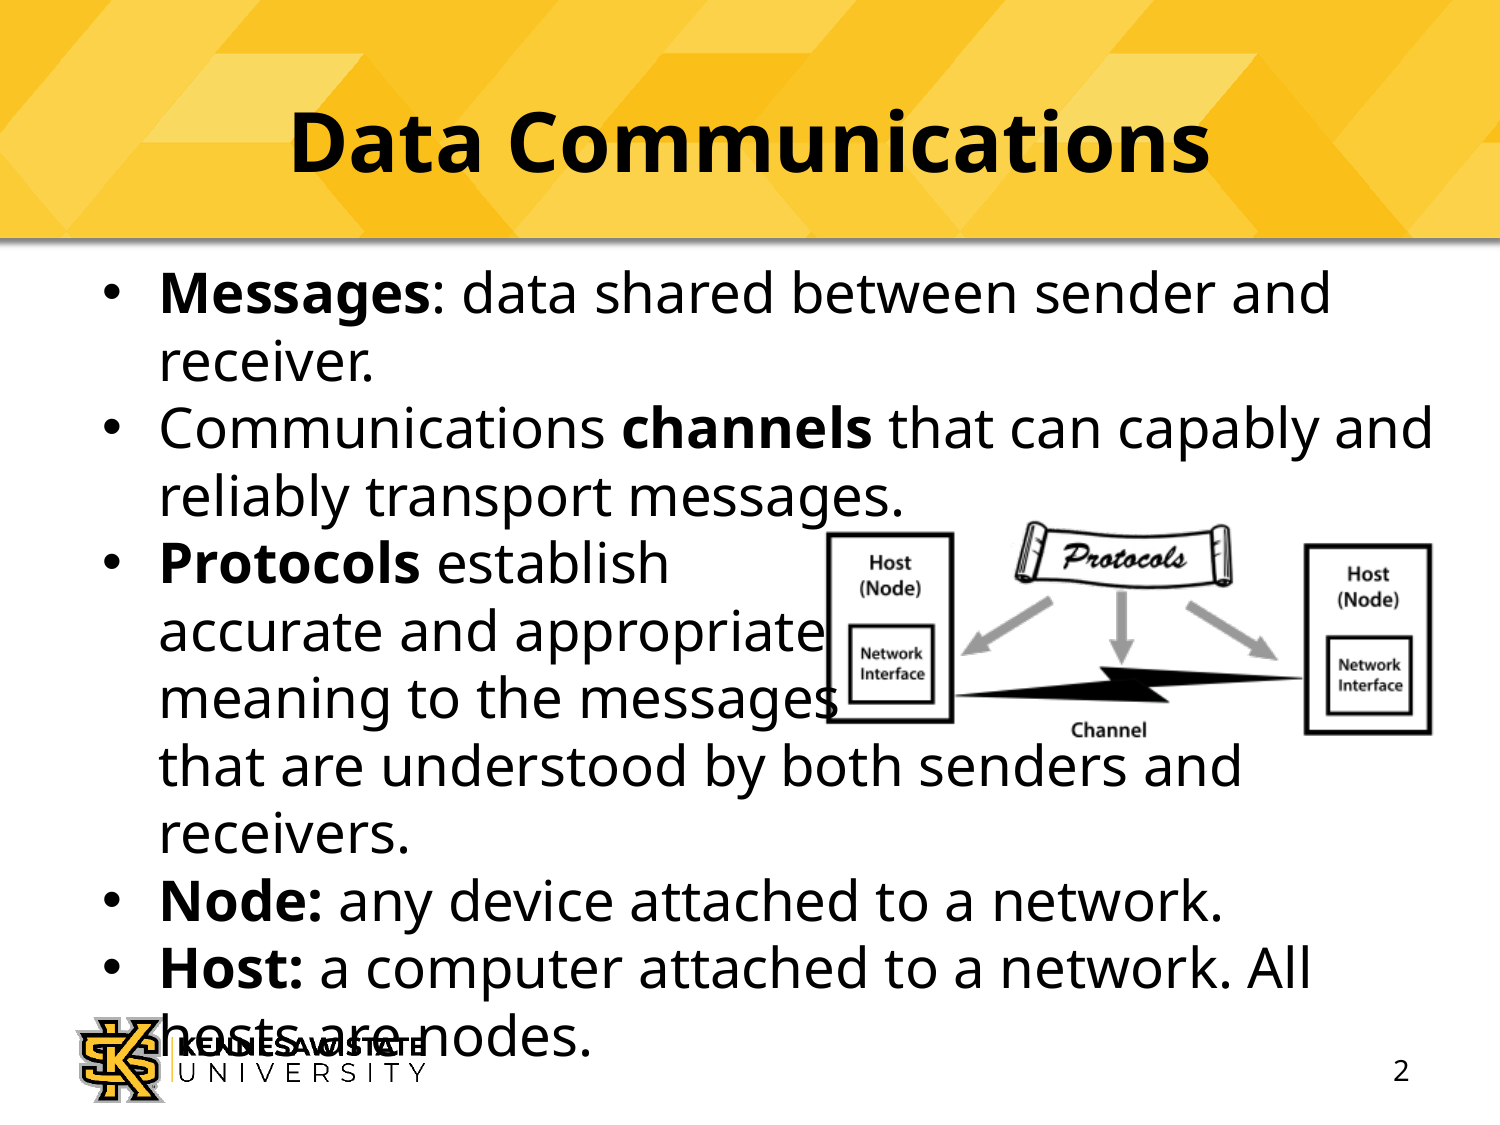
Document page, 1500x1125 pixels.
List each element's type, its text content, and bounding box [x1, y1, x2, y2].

picture [75, 1017, 425, 1103]
title Data Communications [75, 45, 1425, 233]
slide_number 2 [1074, 1042, 1425, 1103]
picture [0, 0, 1500, 251]
list Messages: data shared between sender and receiver. Communications channels that can capably and reliably transport messages. Protocols establish accurate and appropriate meaning to the messages that are understood by both senders and receivers. Node: any device attached to a network. Host: a computer attached to a network. All hosts are nodes. [87, 249, 1463, 1025]
picture [799, 499, 1463, 776]
